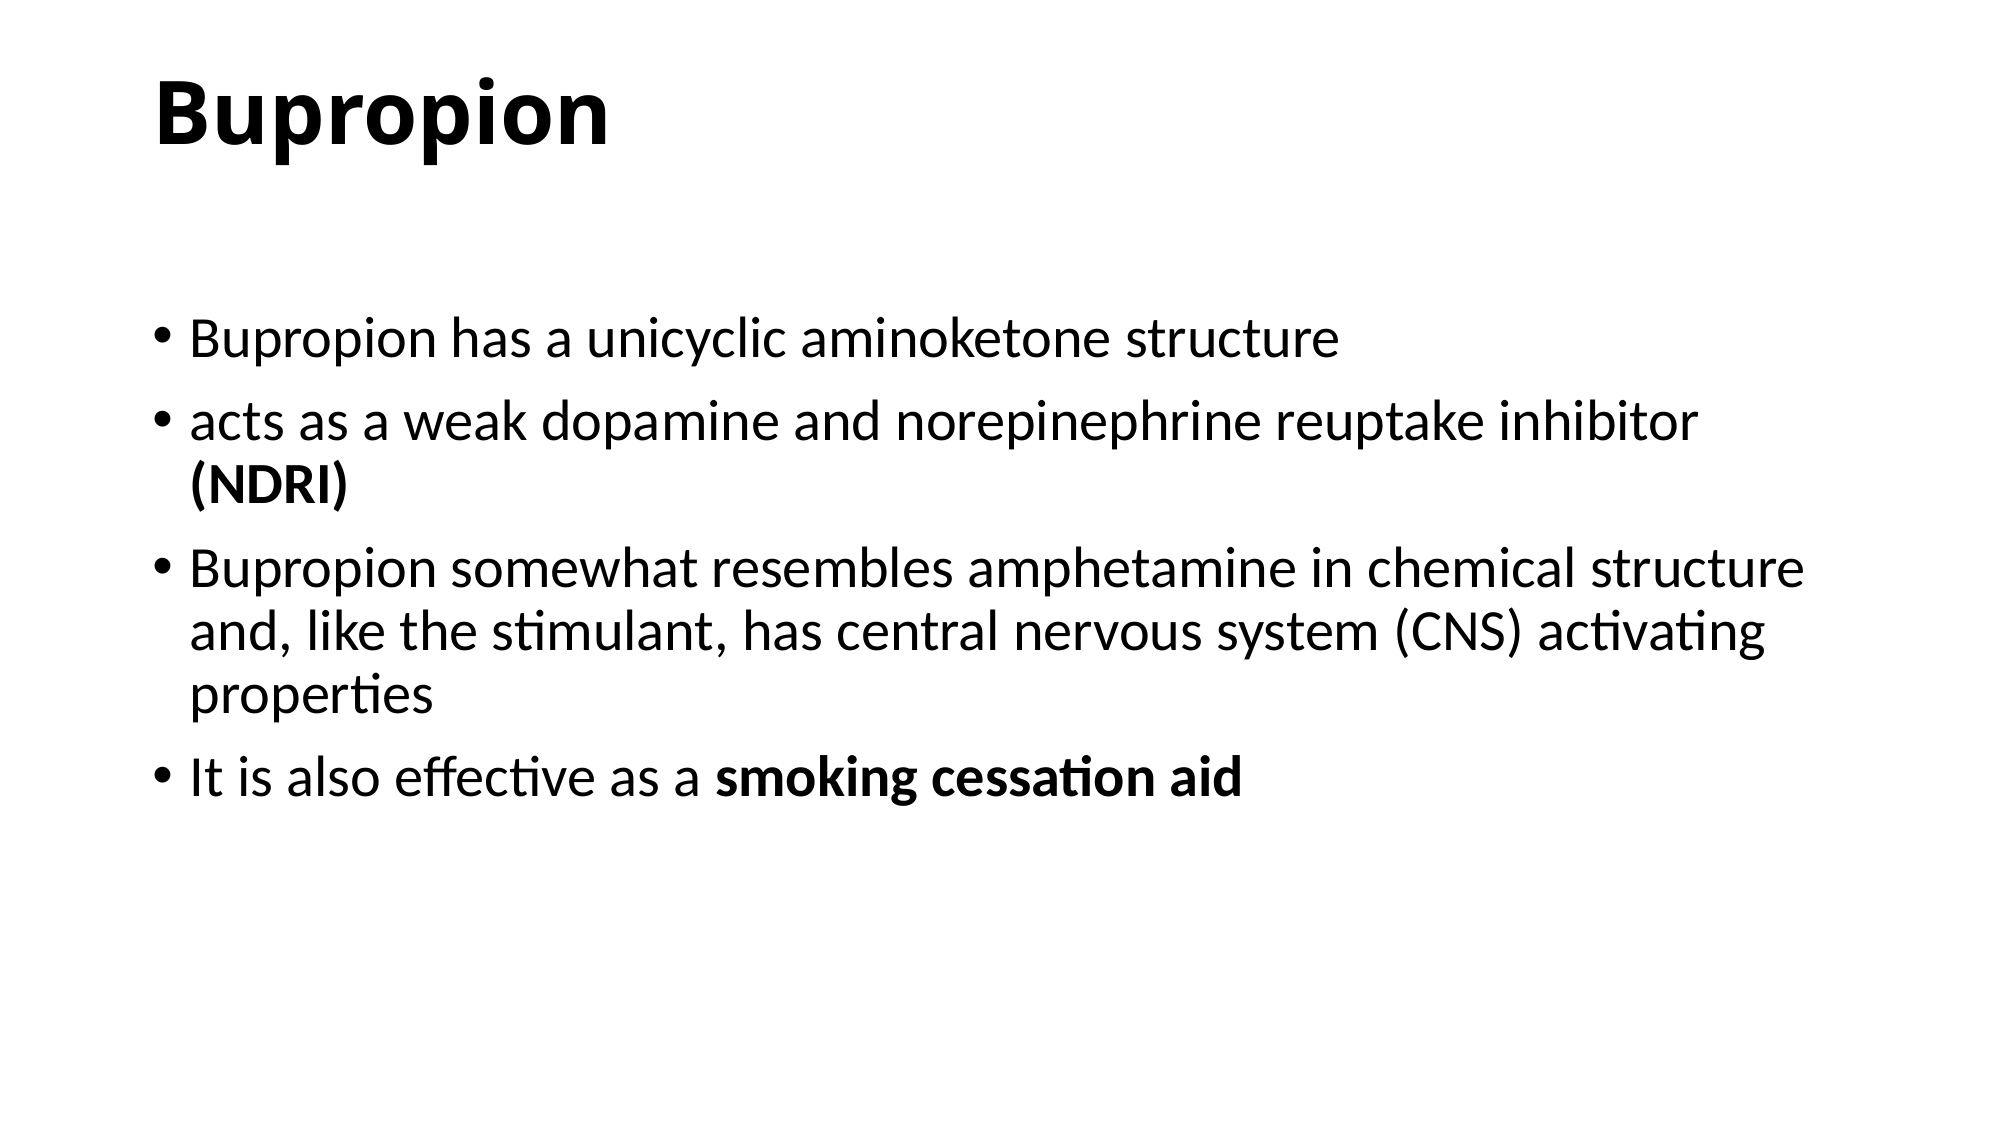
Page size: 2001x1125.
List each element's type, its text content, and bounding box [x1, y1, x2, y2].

list Bupropion has a unicyclic aminoketone structure acts as a weak dopamine and norepinephrine reuptake inhibitor (NDRI) Bupropion somewhat resembles amphetamine in chemical structure and, like the stimulant, has central nervous system (CNS) activating properties It is also effective as a smoking cessation aid [137, 299, 1863, 1014]
title Bupropion [137, 59, 1863, 278]
